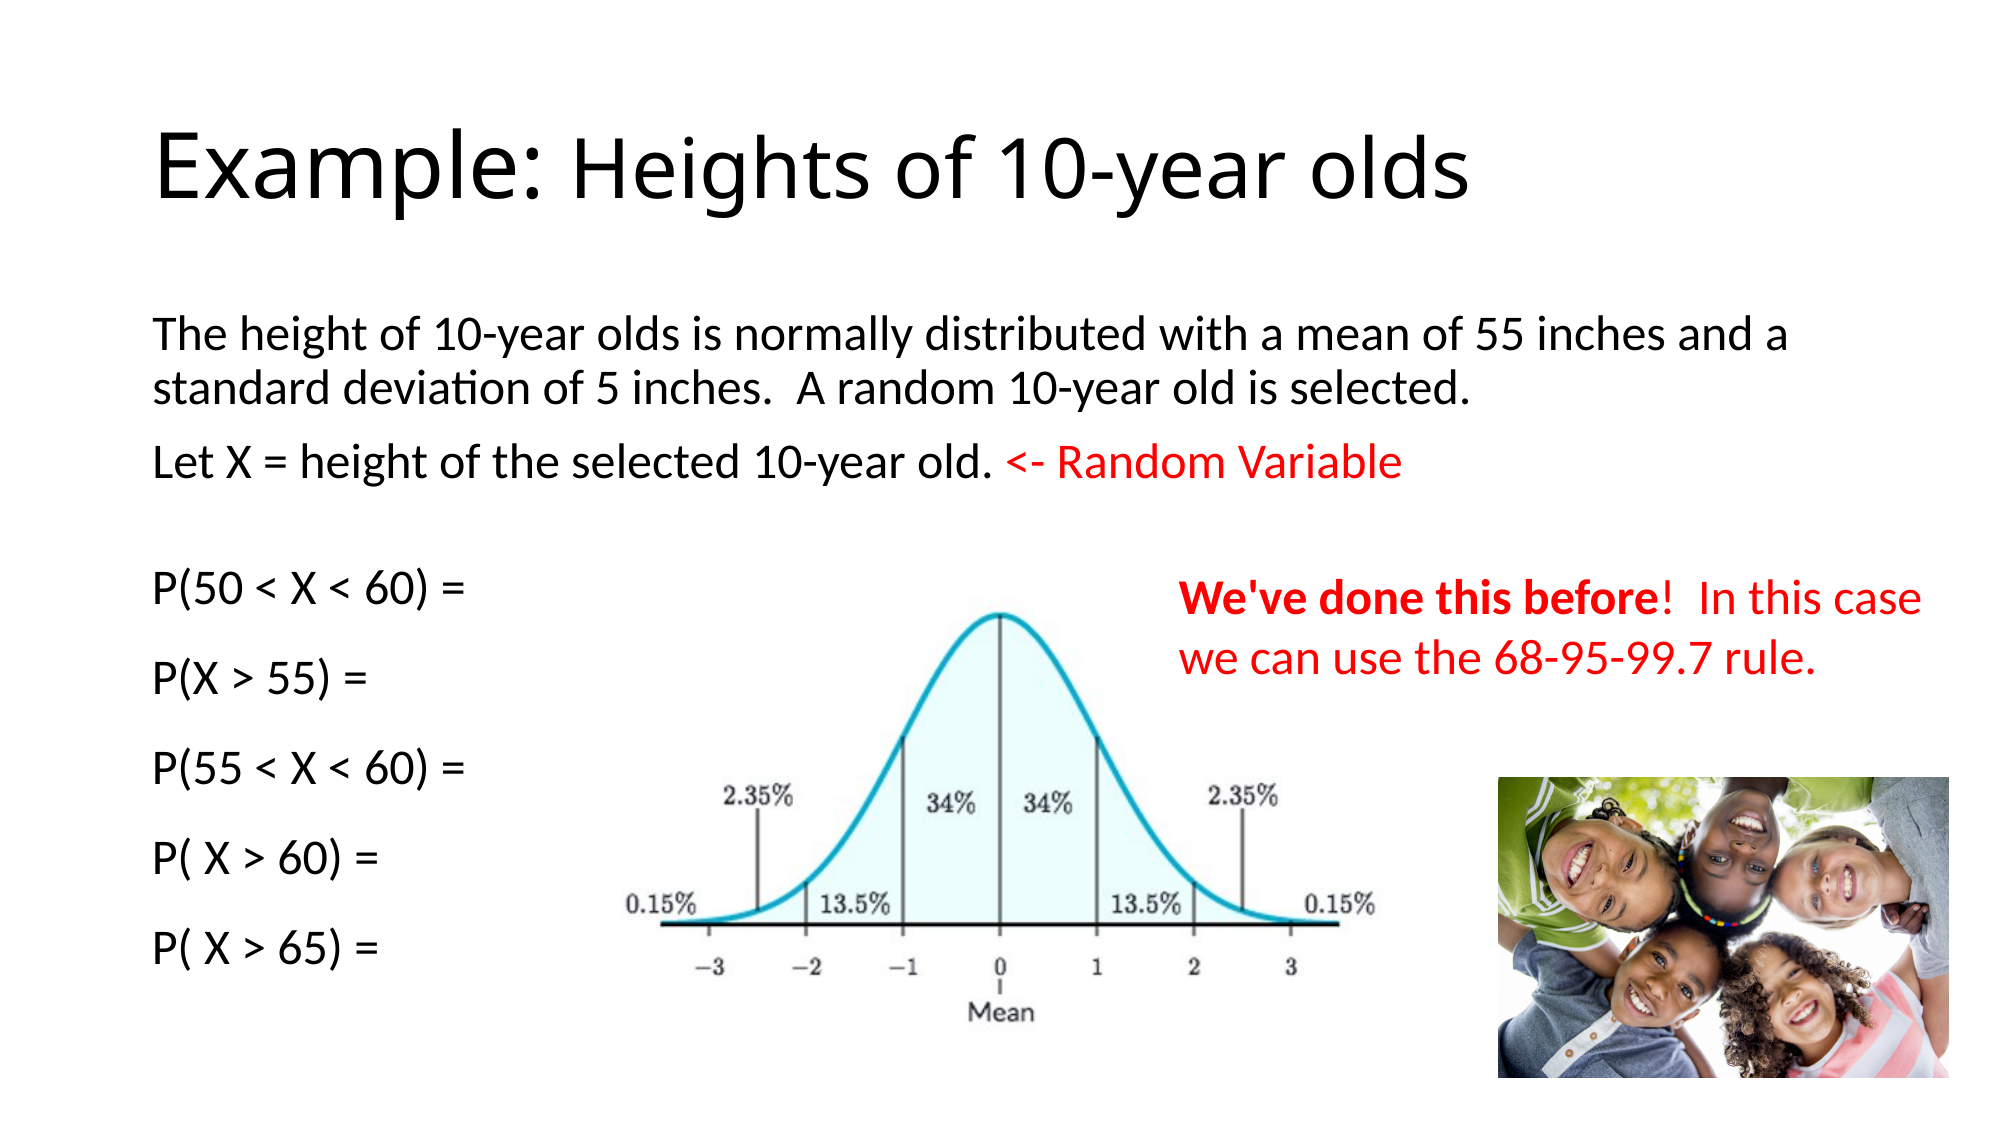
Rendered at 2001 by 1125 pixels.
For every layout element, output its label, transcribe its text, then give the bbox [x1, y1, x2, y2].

text_box P(50 < X < 60) = P(X > 55) = P(55 < X < 60) = P( X > 60) = P( X > 65) = [136, 516, 525, 982]
text_box We've done this before! In this case we can use the 68-95-99.7 rule. [1163, 556, 1949, 692]
list The height of 10-year olds is normally distributed with a mean of 55 inches and a standard deviation of 5 inches. A random 10-year old is selected. Let X = height of the selected 10-year old. <- Random Variable [137, 299, 1863, 547]
picture [589, 576, 1423, 1039]
title Example: Heights of 10-year olds [137, 59, 1863, 278]
picture [1498, 777, 1949, 1078]
